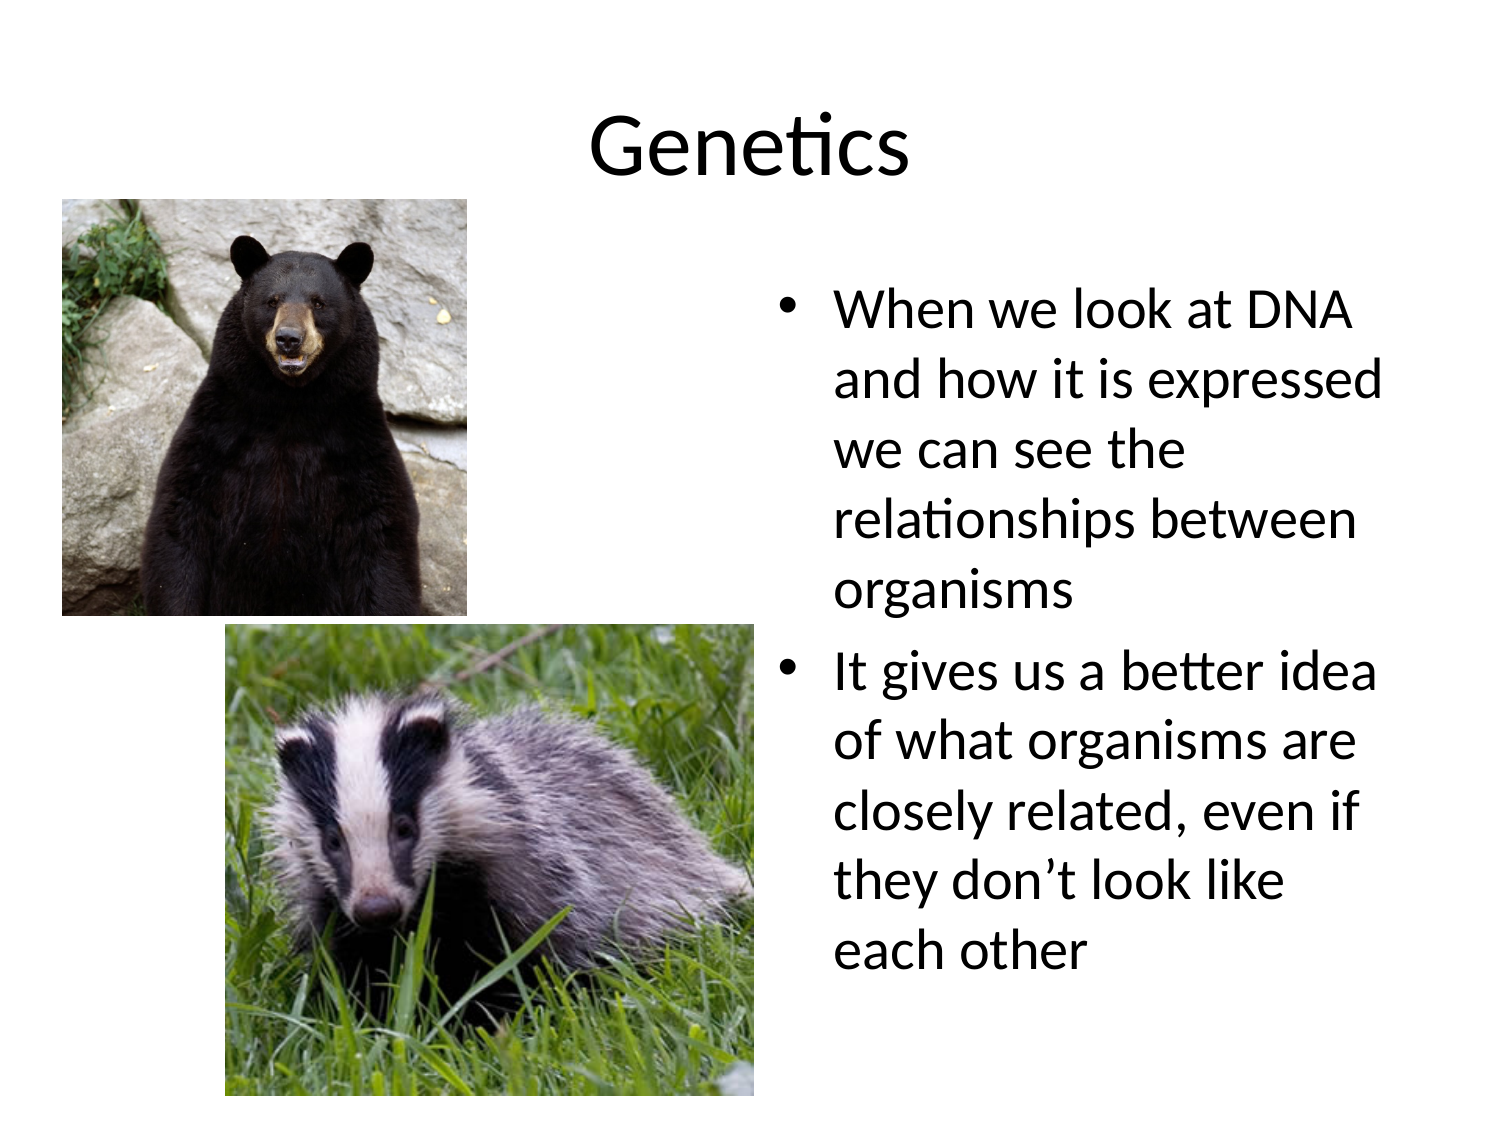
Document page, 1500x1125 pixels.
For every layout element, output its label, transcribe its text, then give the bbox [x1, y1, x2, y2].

list When we look at DNA and how it is expressed we can see the relationships between organisms It gives us a better idea of what organisms are closely related, even if they don’t look like each other [762, 262, 1425, 1005]
title Genetics [75, 45, 1425, 233]
picture [224, 624, 754, 1096]
picture [62, 199, 467, 616]
